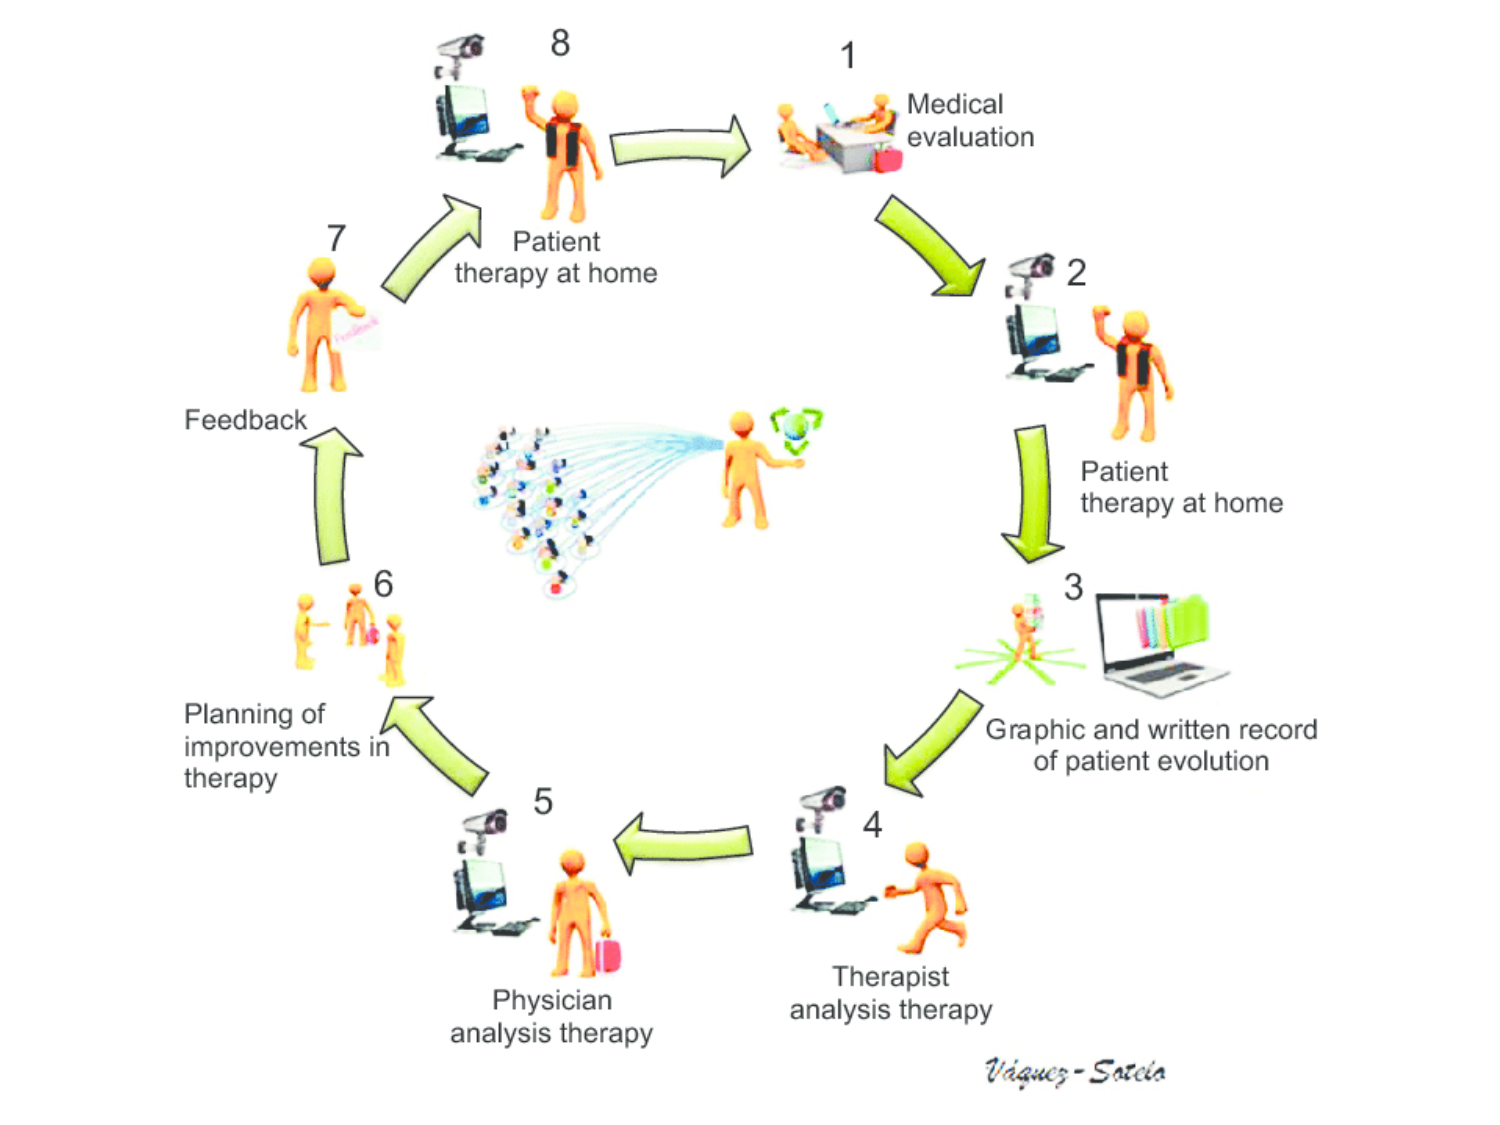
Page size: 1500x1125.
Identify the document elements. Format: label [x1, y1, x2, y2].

picture [175, 23, 1325, 1102]
